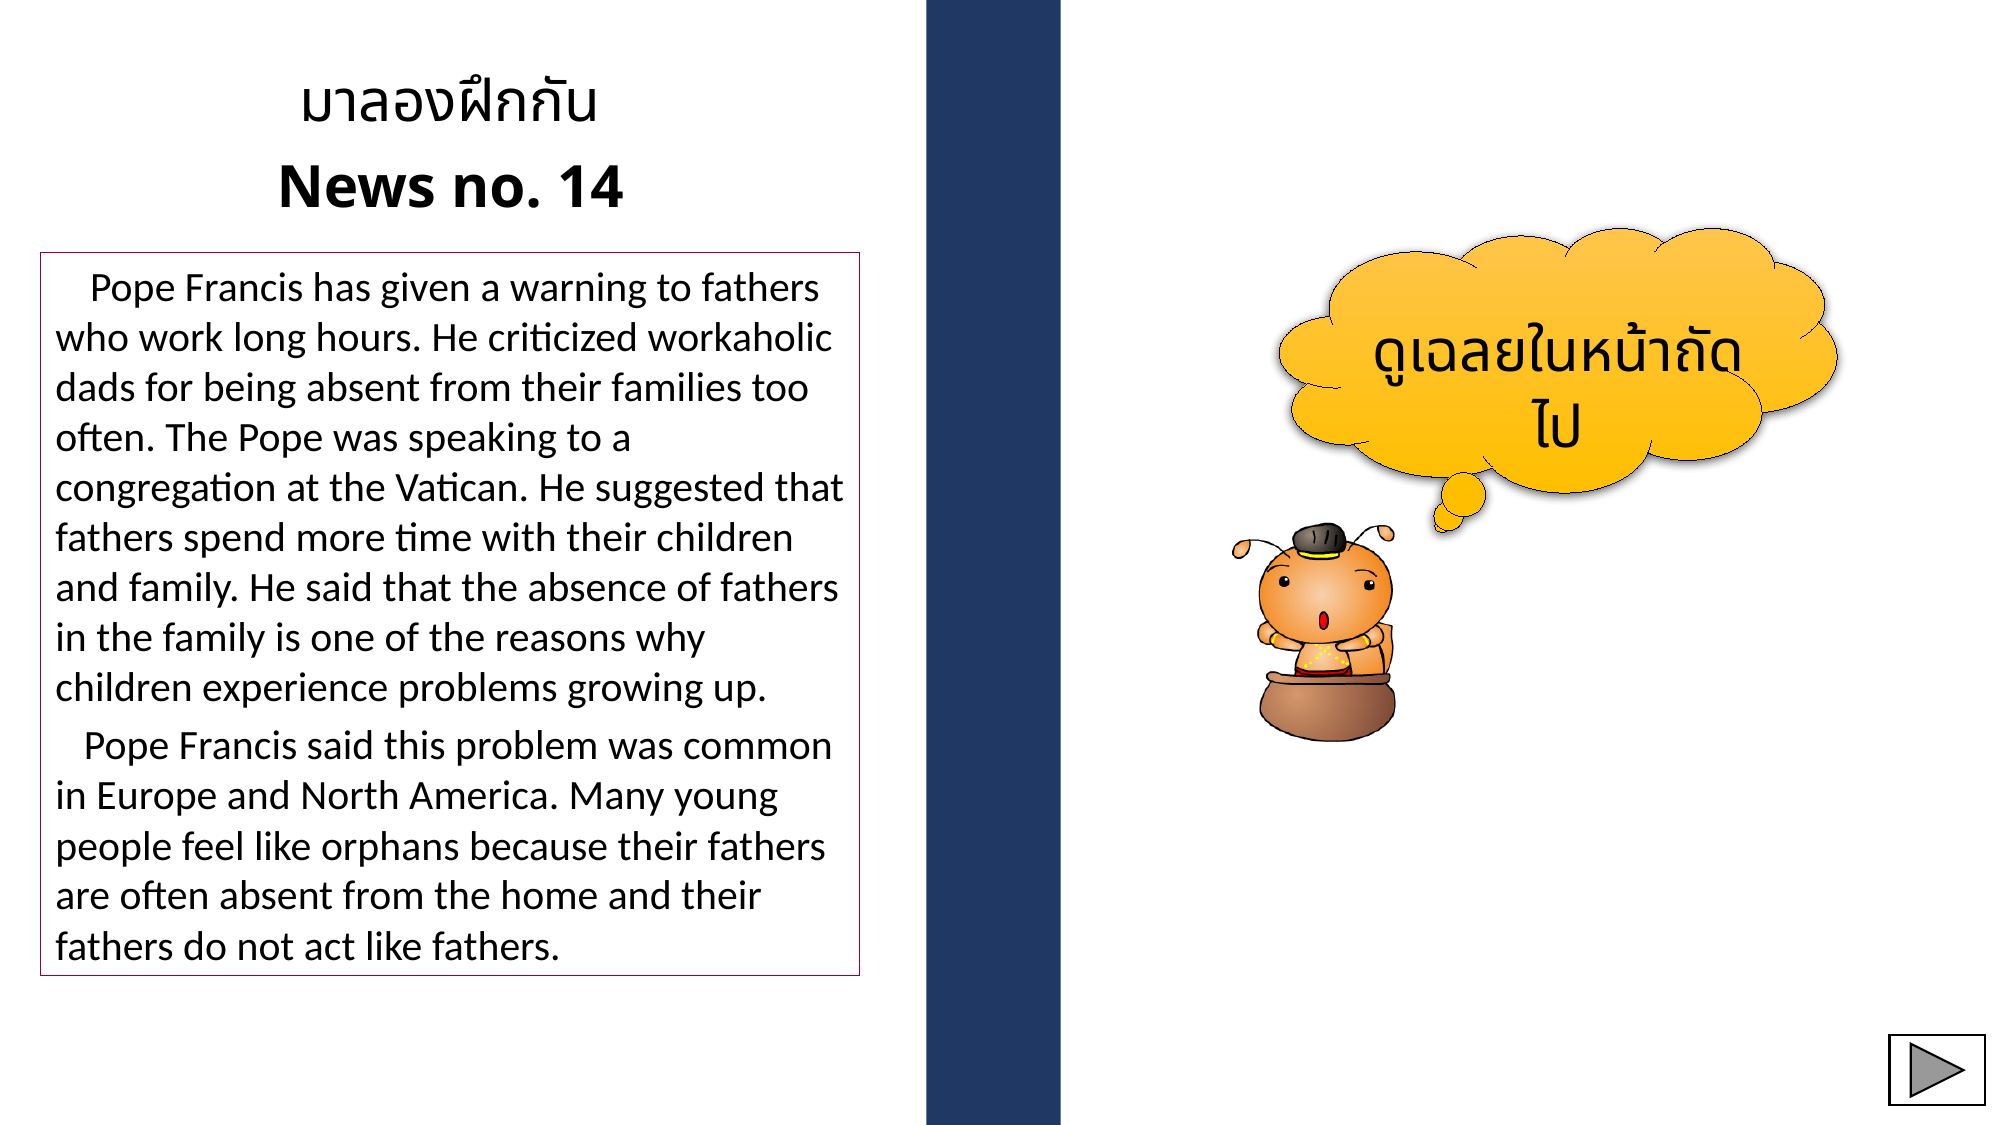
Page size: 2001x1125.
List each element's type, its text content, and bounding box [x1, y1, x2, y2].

text_box [925, 0, 1062, 1125]
text_box Pope Francis has given a warning to fathers who work long hours. He criticized workaholic dads for being absent from their families too often. The Pope was speaking to a congregation at the Vatican. He suggested that fathers spend more time with their children and family. He said that the absence of fathers in the family is one of the reasons why children experience problems growing up. Pope Francis said this problem was common in Europe and North America. Many young people feel like orphans because their fathers are often absent from the home and their fathers do not act like fathers. [40, 252, 860, 976]
text_box [1387, 467, 1638, 531]
table_header ดูเฉลยในหน้าถัดไป [1347, 312, 1770, 467]
text_box [1279, 228, 1838, 446]
table_header มาลองฝึกกัน News no. 14 [239, 62, 662, 232]
picture [1200, 492, 1450, 766]
text_box [1888, 1034, 1986, 1106]
